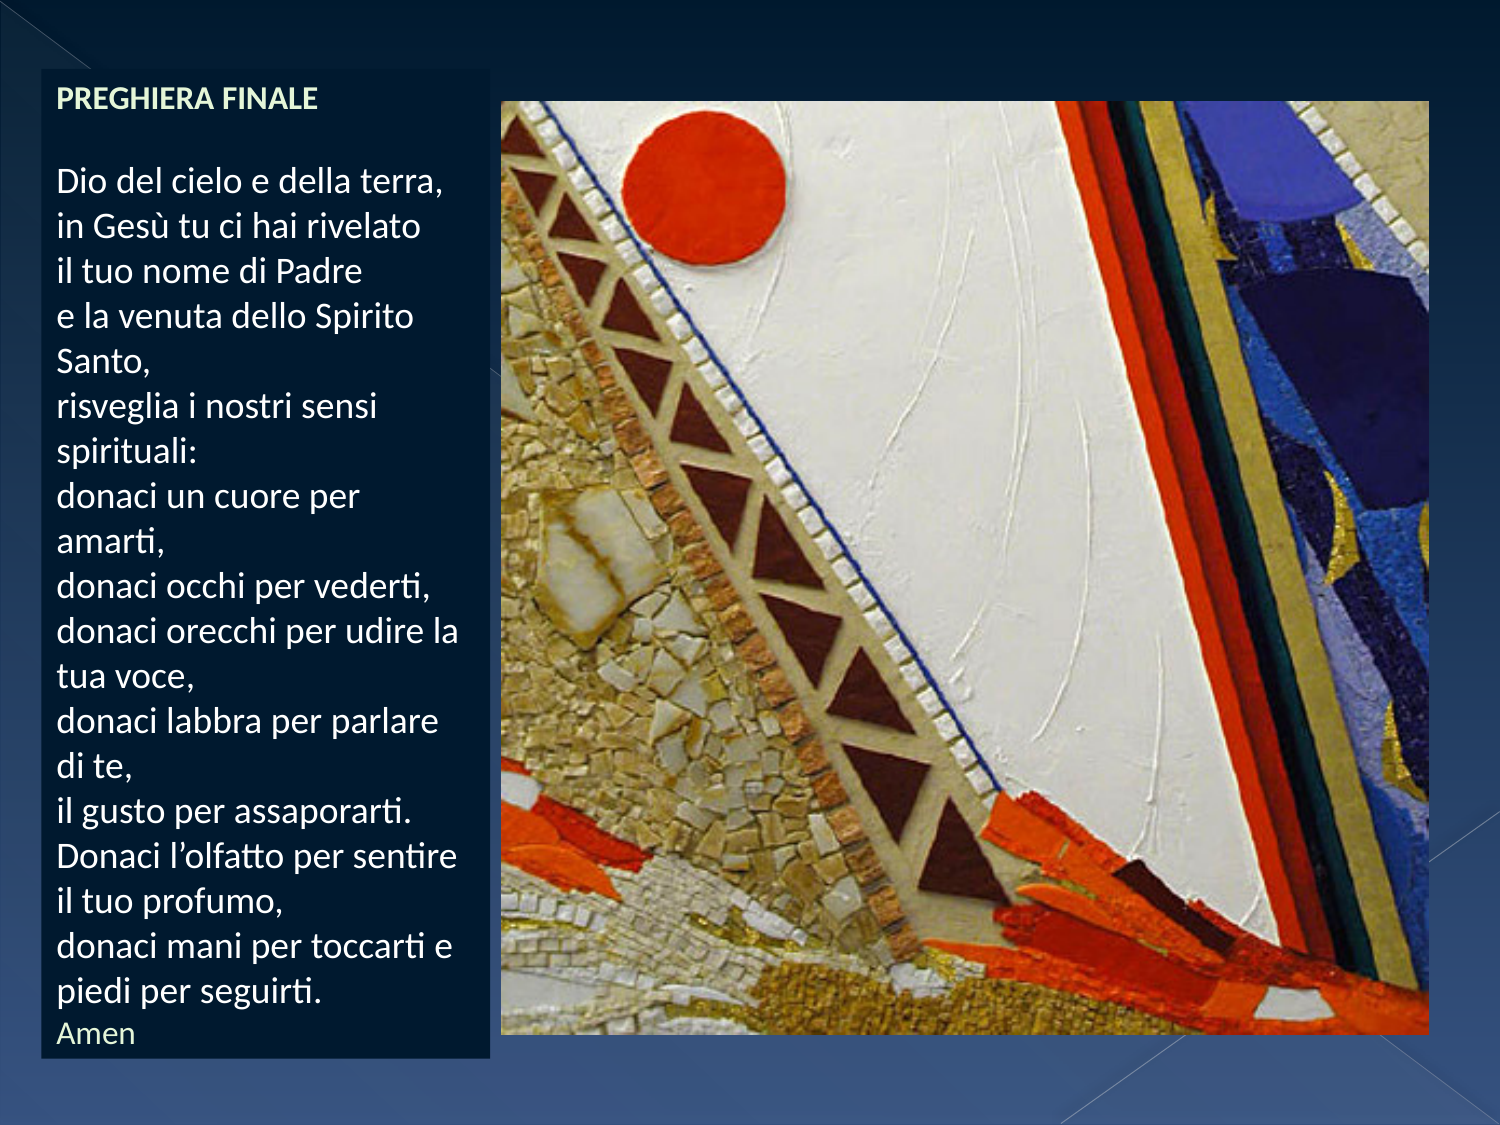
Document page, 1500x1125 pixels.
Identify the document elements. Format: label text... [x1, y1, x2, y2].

text_box PREGHIERA FINALE Dio del cielo e della terra, in Gesù tu ci hai rivelato il tuo nome di Padre e la venuta dello Spirito Santo, risveglia i nostri sensi spirituali: donaci un cuore per amarti, donaci occhi per vederti, donaci orecchi per udire la tua voce, donaci labbra per parlare di te, il gusto per assaporarti. Donaci l’olfatto per sentire il tuo profumo, donaci mani per toccarti e piedi per seguirti. Amen [41, 68, 491, 1059]
picture [501, 101, 1429, 1036]
